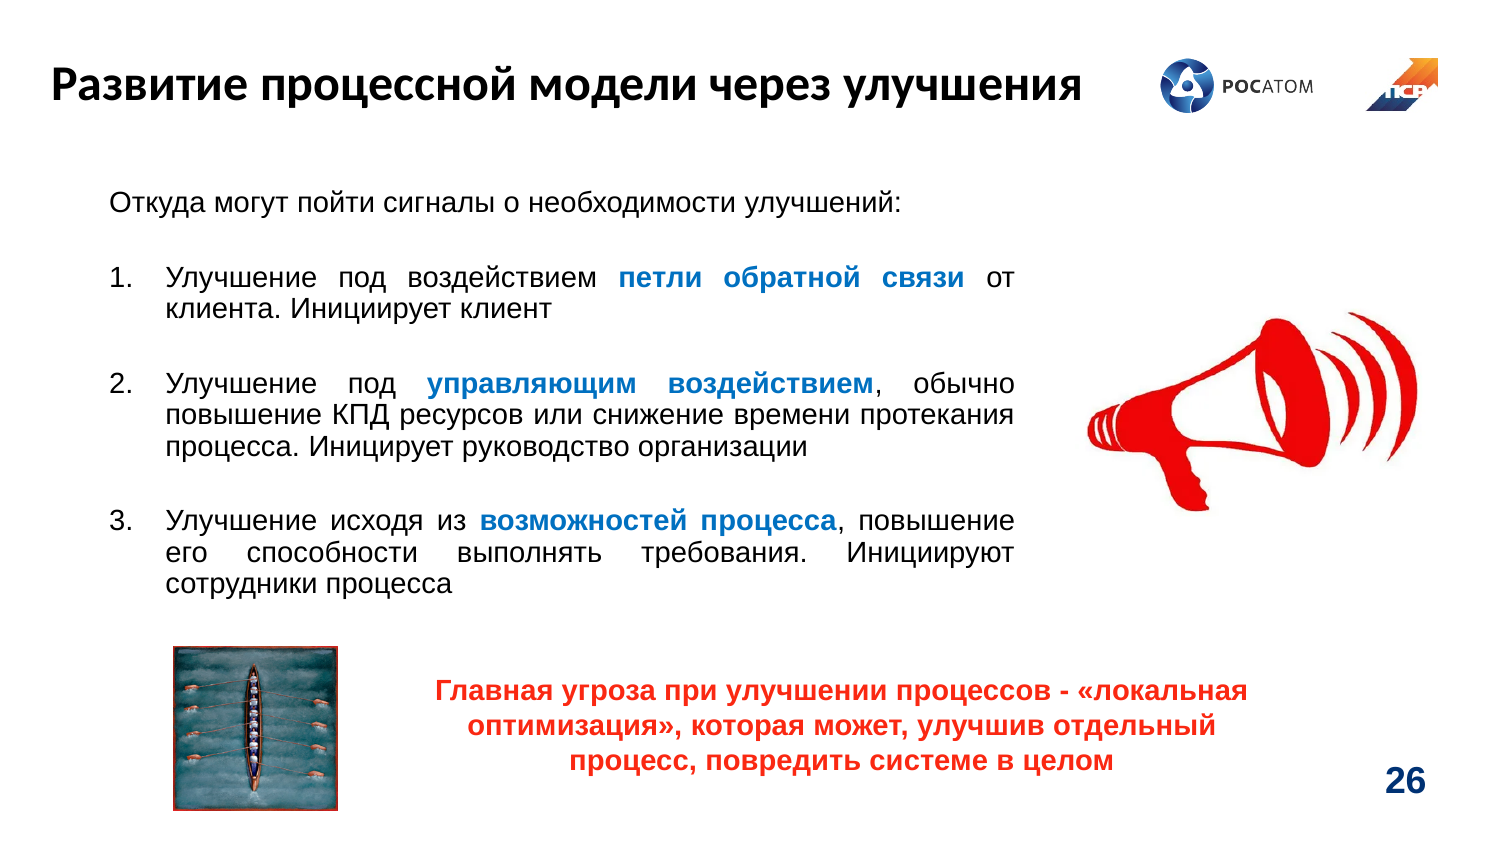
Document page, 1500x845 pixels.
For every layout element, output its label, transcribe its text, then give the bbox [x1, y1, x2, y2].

picture [1160, 58, 1313, 113]
picture [1075, 275, 1431, 542]
text_box Главная угроза при улучшении процессов - «локальная оптимизация», которая может, улучшив отдельный процесс, повредить системе в целом [413, 663, 1271, 784]
title Развитие процессной модели через улучшения [36, 49, 1132, 128]
picture [173, 646, 338, 811]
text_box Откуда могут пойти сигналы о необходимости улучшений: Улучшение под воздействием петли обратной связи от клиента. Инициирует клиент Улучшение под управляющим воздействием, обычно повышение КПД ресурсов или снижение времени протекания процесса. Иницирует руководство организации Улучшение исходя из возможностей процесса, повышение его способности выполнять требования. Инициируют сотрудники процесса [94, 180, 1030, 700]
picture [1365, 58, 1438, 113]
